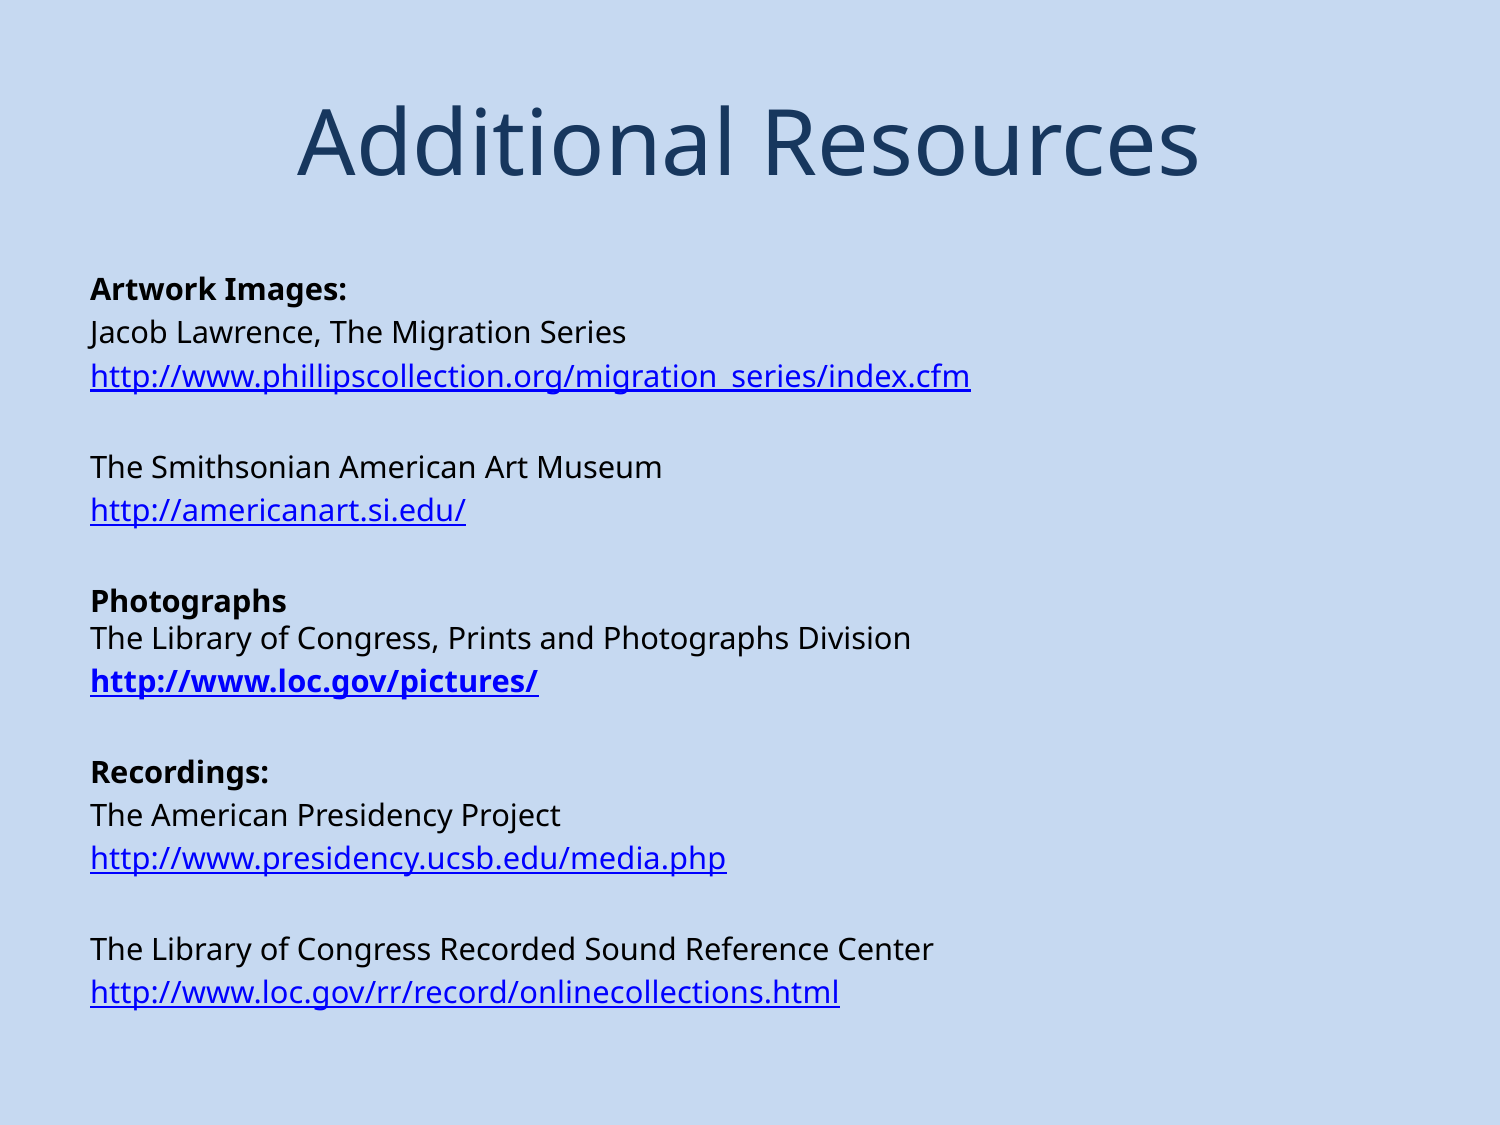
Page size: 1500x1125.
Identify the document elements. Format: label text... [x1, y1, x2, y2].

title Additional Resources [75, 45, 1425, 233]
list Artwork Images: Jacob Lawrence, The Migration Series http://www.phillipscollection.org/migration_series/index.cfm The Smithsonian American Art Museum http://americanart.si.edu/ Photographs The Library of Congress, Prints and Photographs Division http://www.loc.gov/pictures/ Recordings: The American Presidency Project http://www.presidency.ucsb.edu/media.php The Library of Congress Recorded Sound Reference Center http://www.loc.gov/rr/record/onlinecollections.html [75, 262, 1425, 1025]
